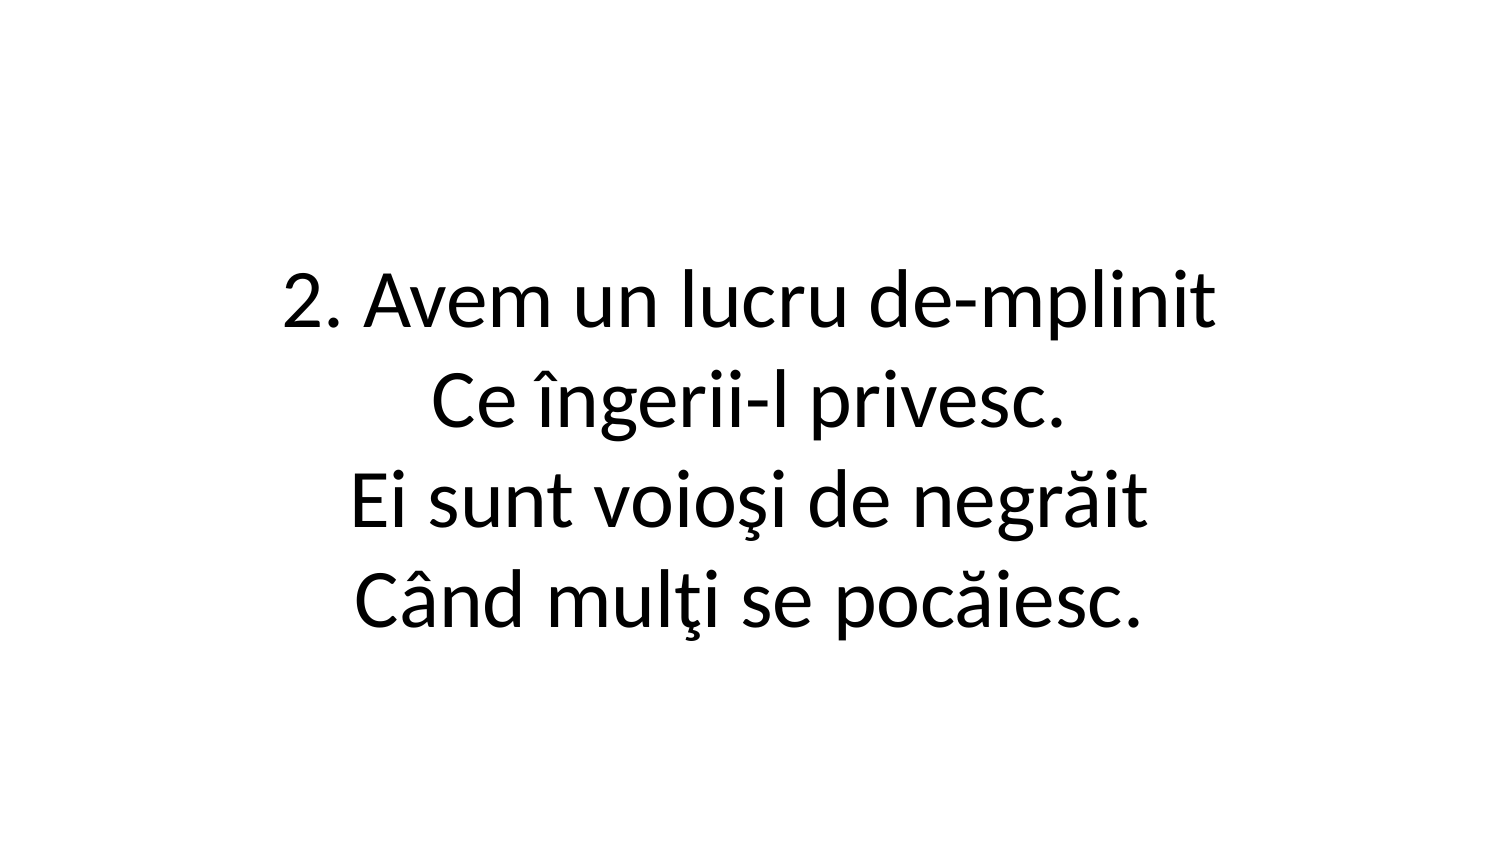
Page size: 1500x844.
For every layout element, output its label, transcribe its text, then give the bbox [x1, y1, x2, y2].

text_box 2. Avem un lucru de-mplinit Ce îngerii-l privesc. Ei sunt voioşi de negrăit Când mulţi se pocăiesc. [266, 192, 1234, 652]
